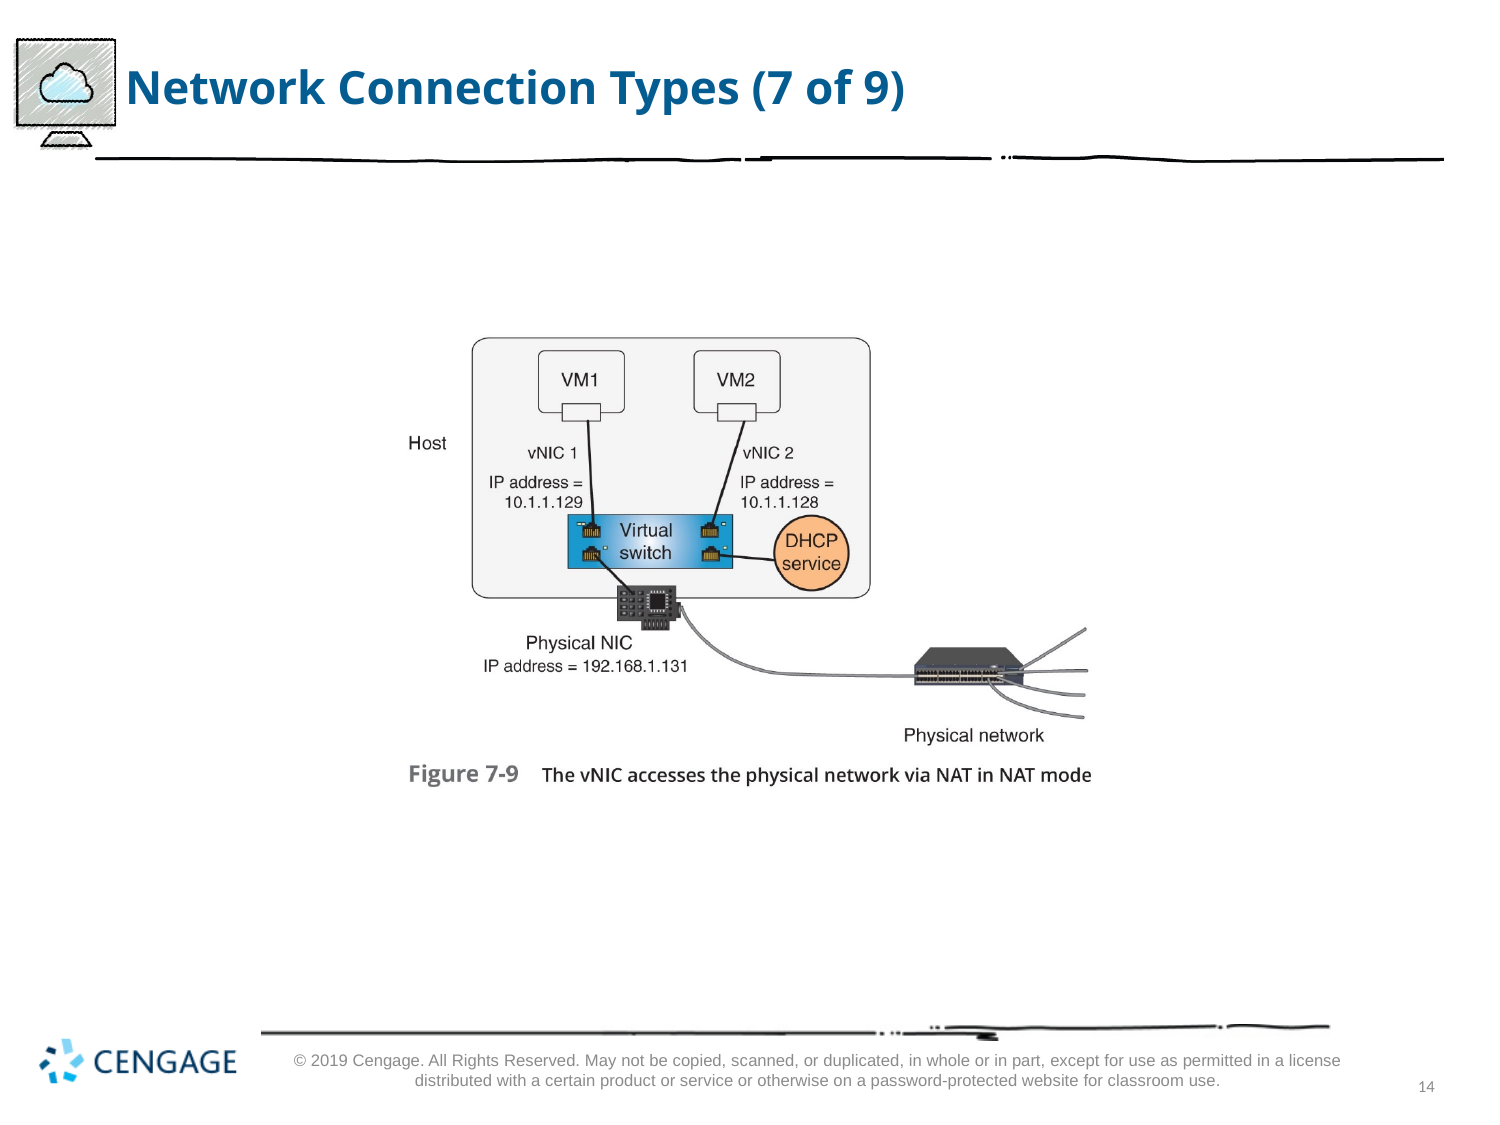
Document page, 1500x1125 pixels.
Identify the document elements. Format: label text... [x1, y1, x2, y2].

picture [95, 155, 1444, 163]
picture [261, 1024, 1331, 1041]
picture [13, 36, 117, 151]
picture [406, 335, 1093, 790]
title Network Connection Types (7 of 9) [125, 66, 1442, 116]
footer © 2019 Cengage. All Rights Reserved. May not be copied, scanned, or duplicated, in whole or in part, except for use as permitted in a license distributed with a certain product or service or otherwise on a password-protected website for classroom use. [262, 1050, 1375, 1091]
picture [19, 1025, 249, 1096]
